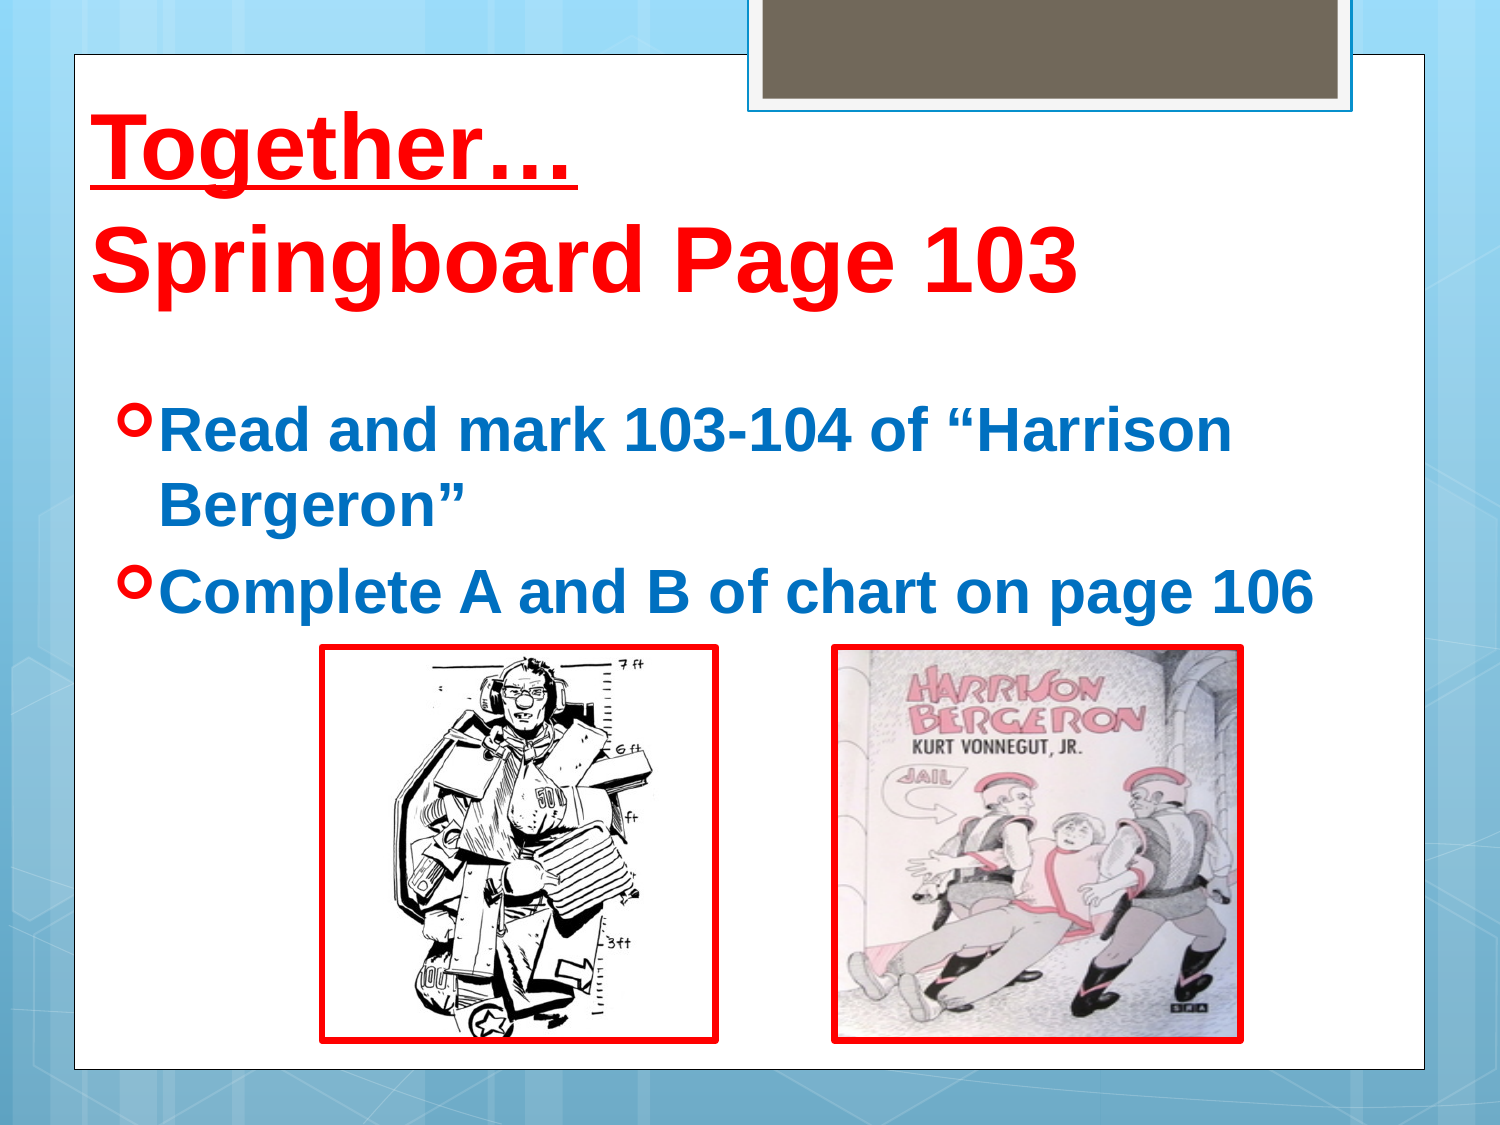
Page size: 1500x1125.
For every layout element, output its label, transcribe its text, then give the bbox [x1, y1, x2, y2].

picture [837, 649, 1238, 1038]
picture [324, 649, 713, 1038]
list Read and mark 103-104 of “Harrison Bergeron” Complete A and B of chart on page 106 [87, 381, 1375, 957]
title Together… Springboard Page 103 [75, 50, 1425, 319]
